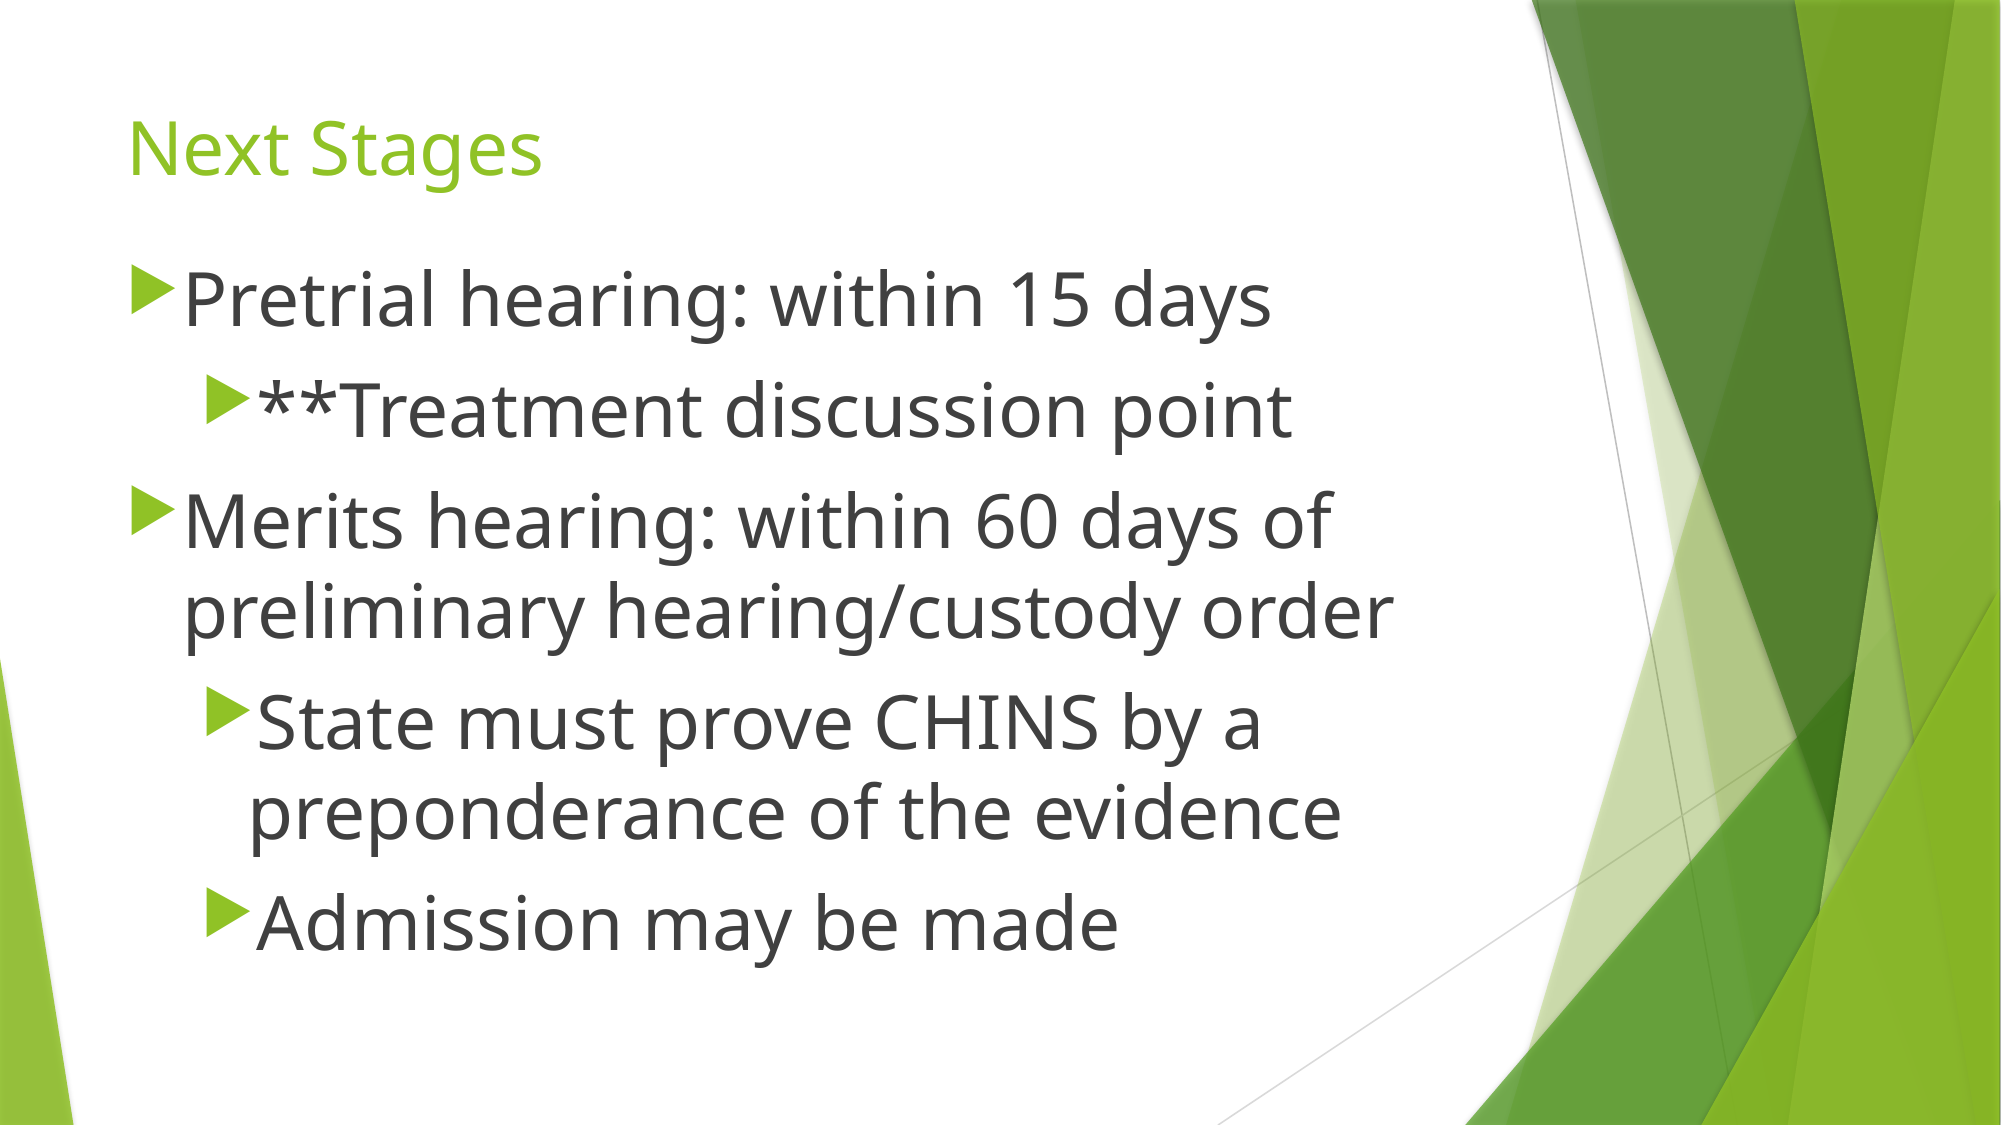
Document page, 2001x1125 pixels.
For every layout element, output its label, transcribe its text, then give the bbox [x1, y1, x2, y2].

list Pretrial hearing: within 15 days **Treatment discussion point Merits hearing: within 60 days of preliminary hearing/custody order State must prove CHINS by a preponderance of the evidence Admission may be made [111, 244, 1522, 881]
title Next Stages [111, 92, 1522, 244]
